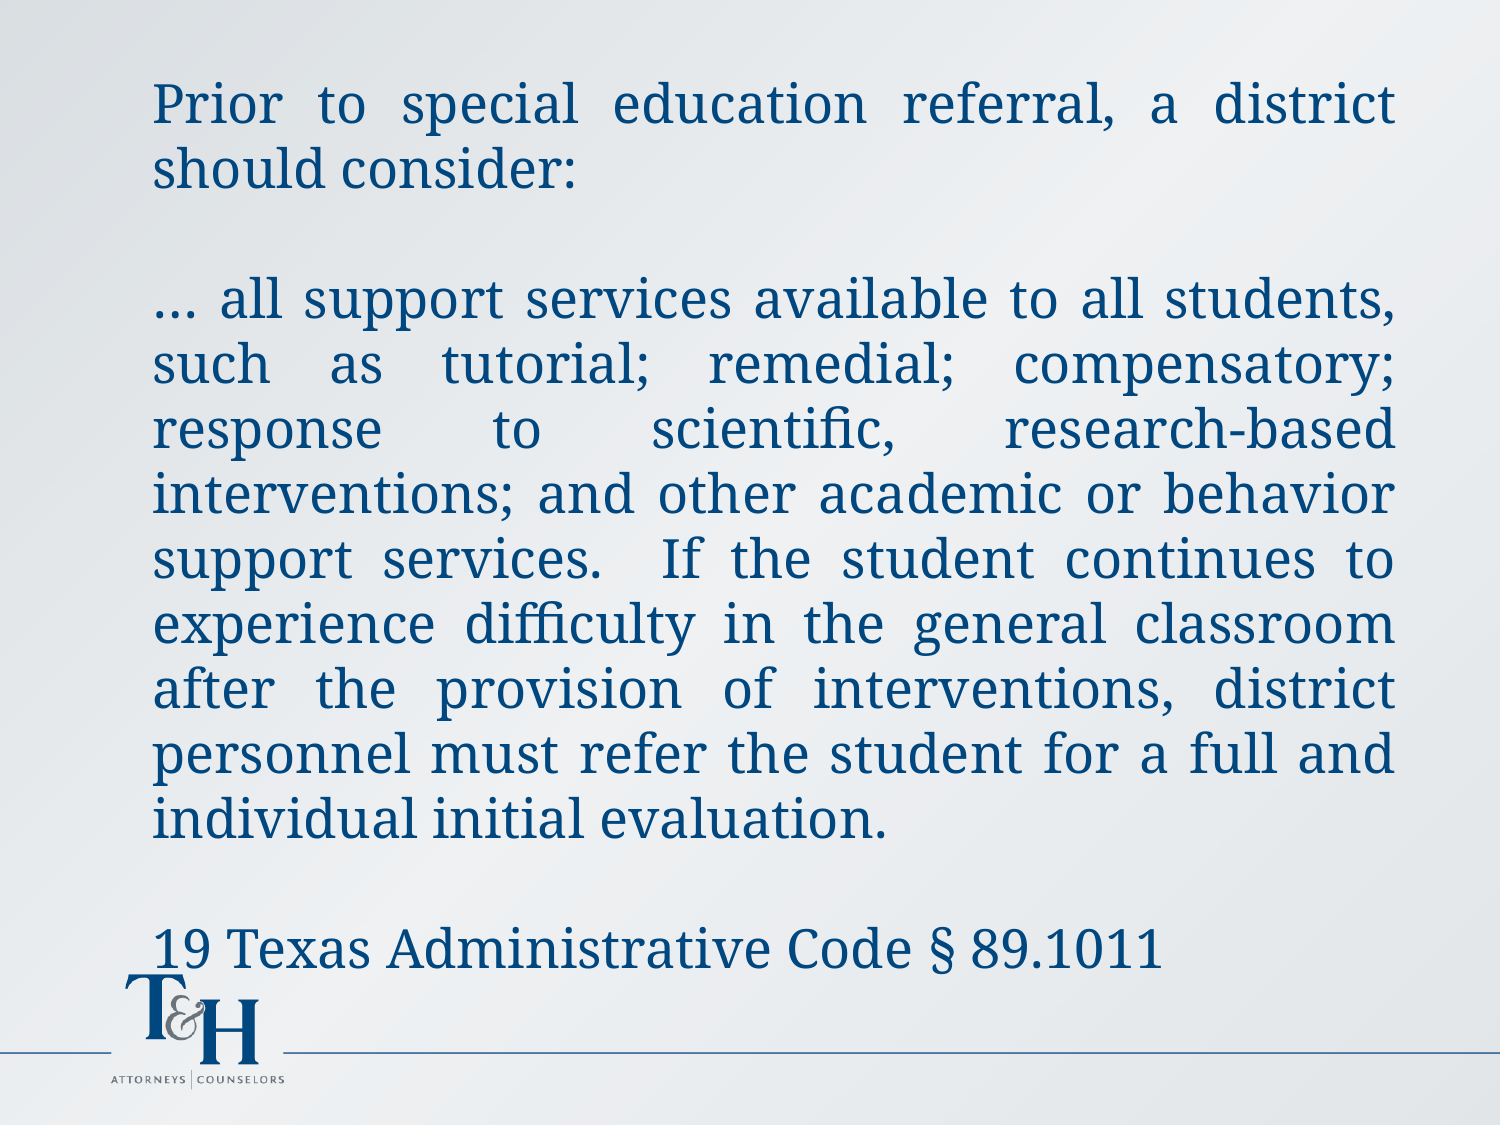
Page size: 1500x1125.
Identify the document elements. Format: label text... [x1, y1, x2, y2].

picture [0, 0, 1500, 1125]
text_box Prior to special education referral, a district should consider: … all support services available to all students, such as tutorial; remedial; compensatory; response to scientific, research-based interventions; and other academic or behavior support services. If the student continues to experience difficulty in the general classroom after the provision of interventions, district personnel must refer the student for a full and individual initial evaluation. 19 Texas Administrative Code § 89.1011 [137, 62, 1413, 987]
